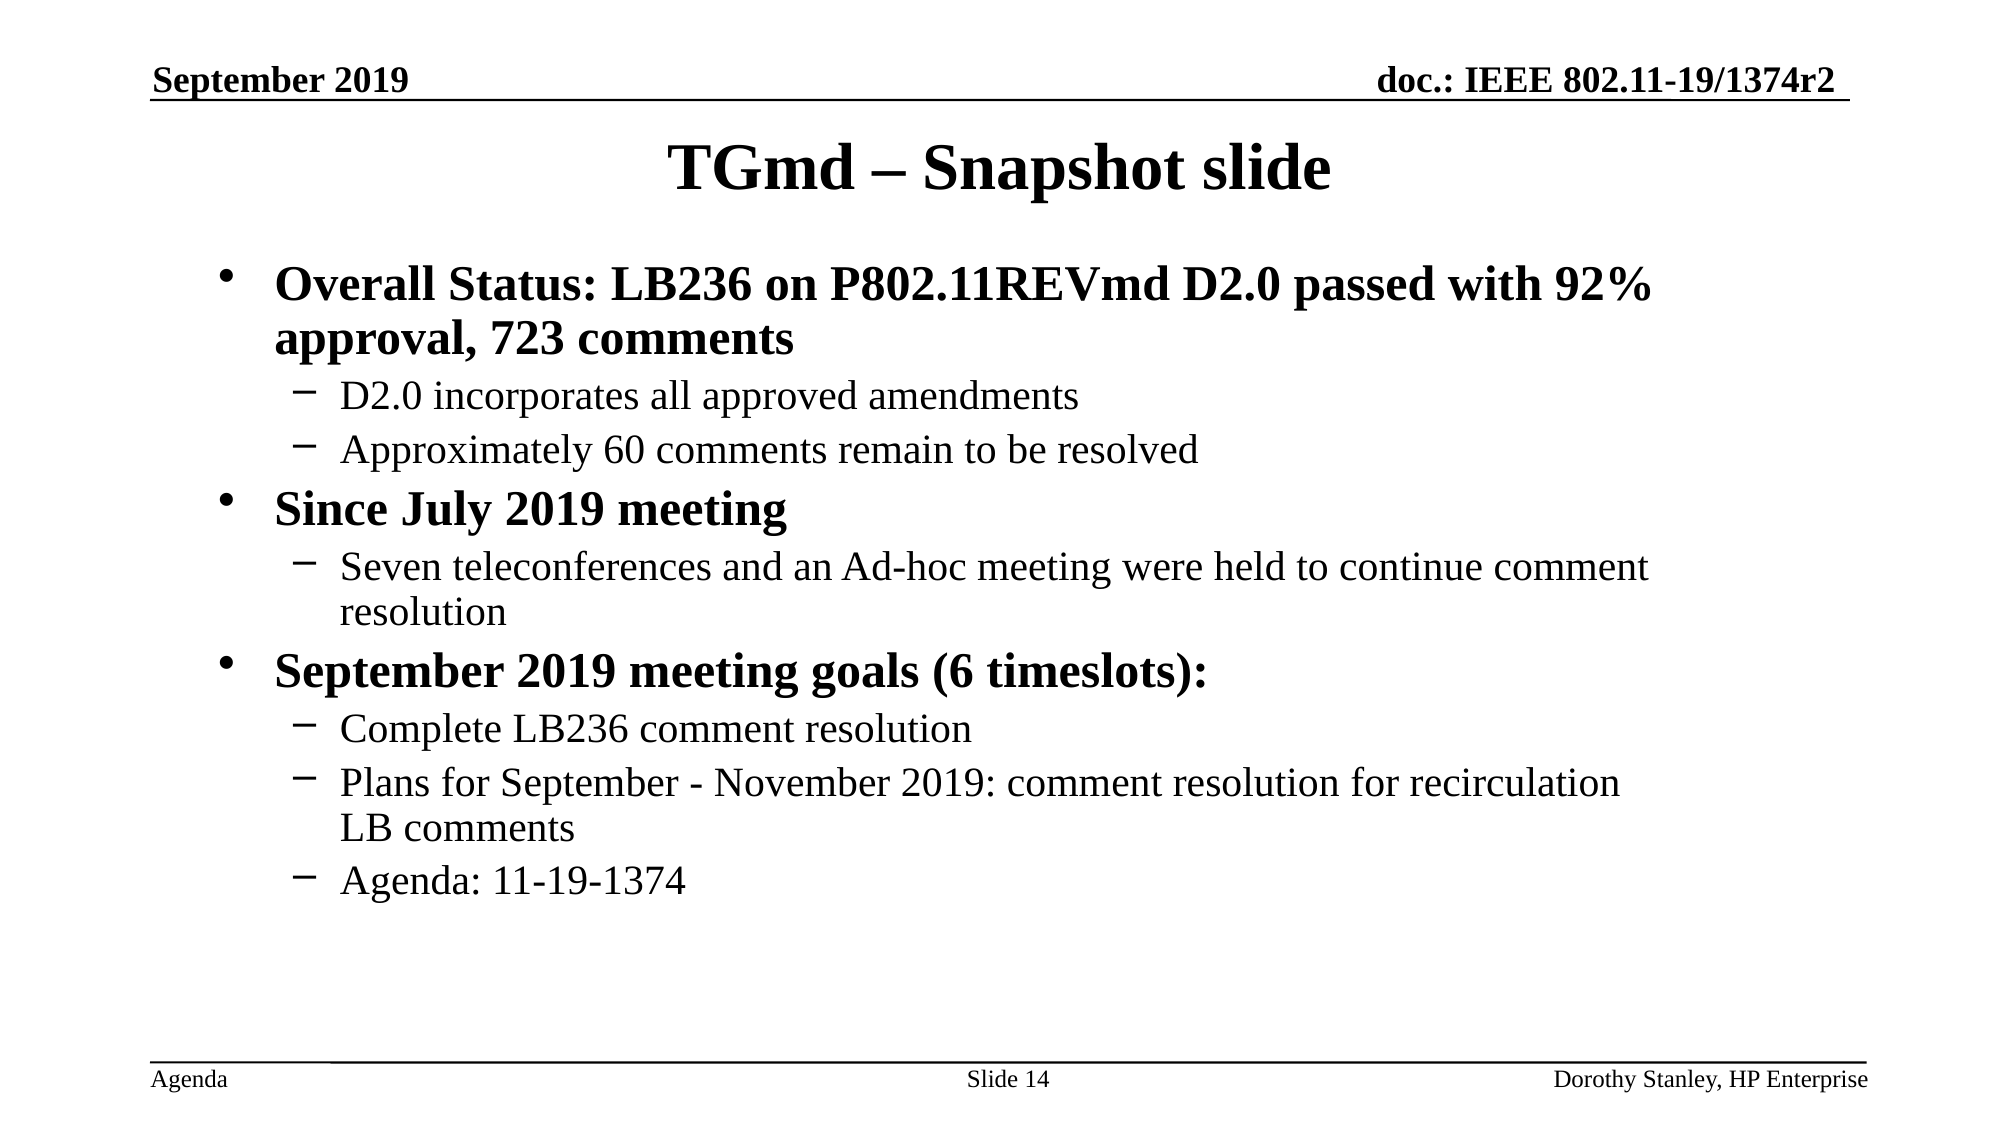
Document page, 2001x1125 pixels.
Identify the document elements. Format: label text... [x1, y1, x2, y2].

title TGmd – Snapshot slide [362, 75, 1638, 249]
slide_number Slide 14 [966, 1062, 1051, 1093]
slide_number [152, 54, 567, 100]
footer Dorothy Stanley, HP Enterprise [1549, 1062, 1869, 1093]
list Overall Status: LB236 on P802.11REVmd D2.0 passed with 92% approval, 723 comments D2.0 incorporates all approved amendments Approximately 60 comments remain to be resolved Since July 2019 meeting Seven teleconferences and an Ad-hoc meeting were held to continue comment resolution September 2019 meeting goals (6 timeslots): Complete LB236 comment resolution Plans for September - November 2019: comment resolution for recirculation LB comments Agenda: 11-19-1374 [203, 249, 1700, 1000]
